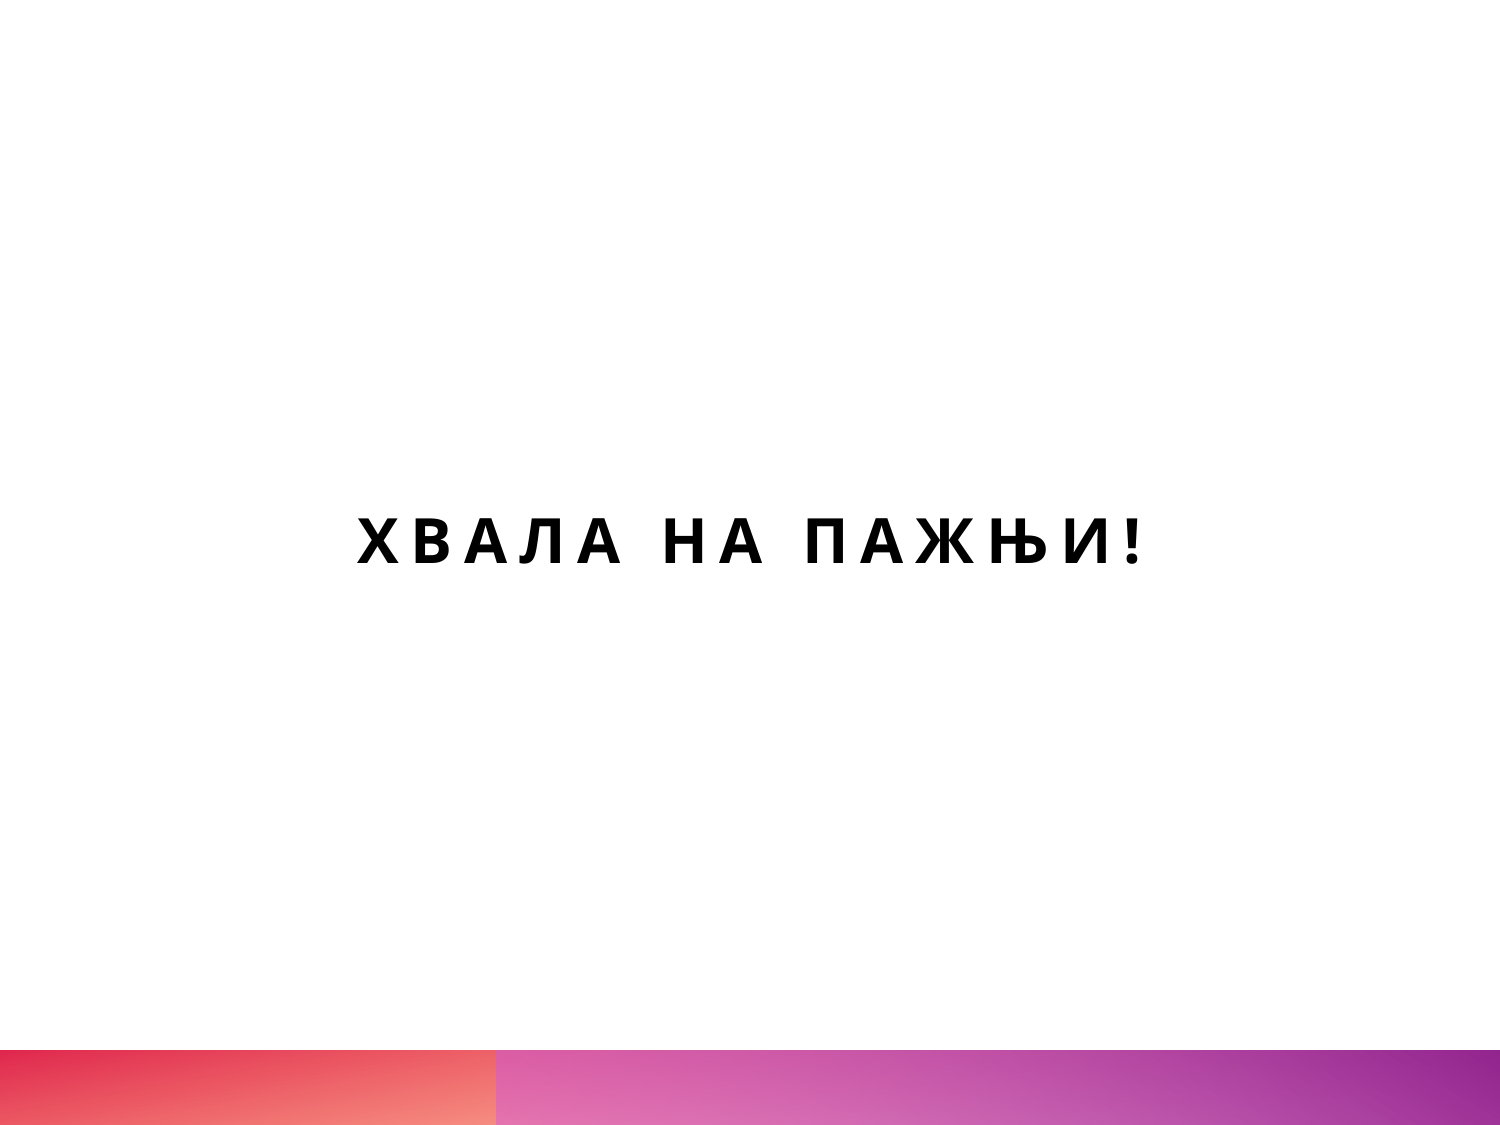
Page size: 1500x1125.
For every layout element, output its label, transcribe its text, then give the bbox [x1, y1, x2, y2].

title Хвала на пажњи! [187, 169, 1313, 576]
